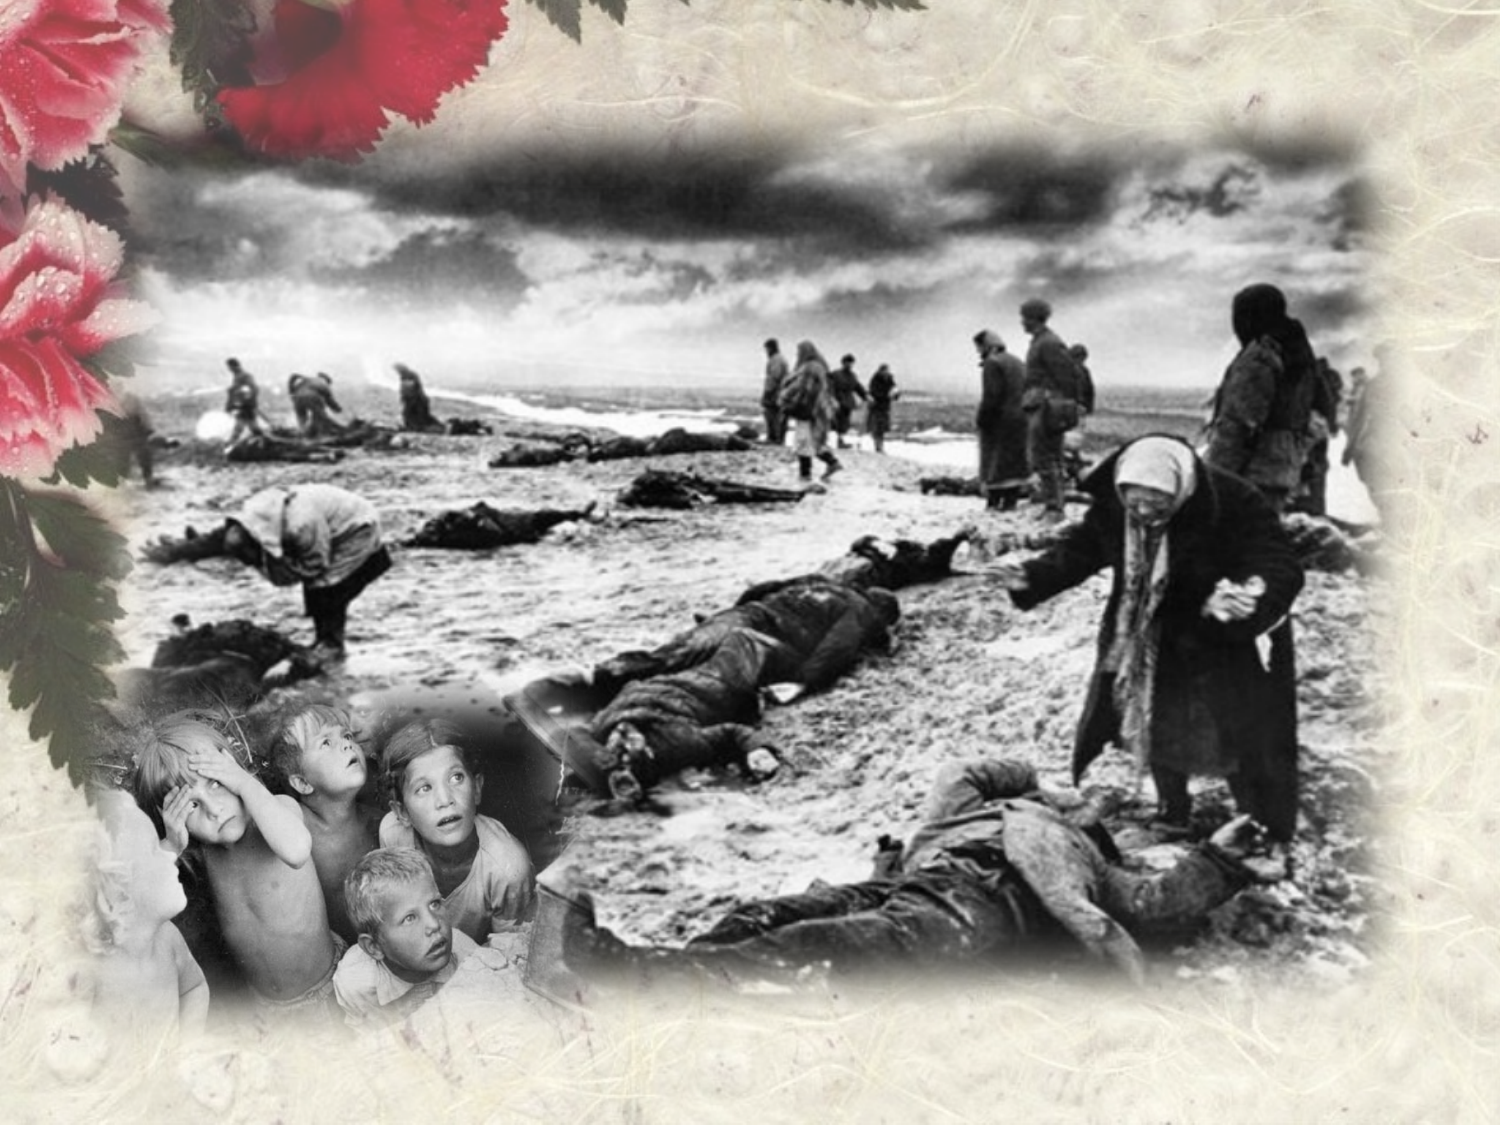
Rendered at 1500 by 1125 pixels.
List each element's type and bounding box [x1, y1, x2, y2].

picture [46, 93, 1419, 1055]
